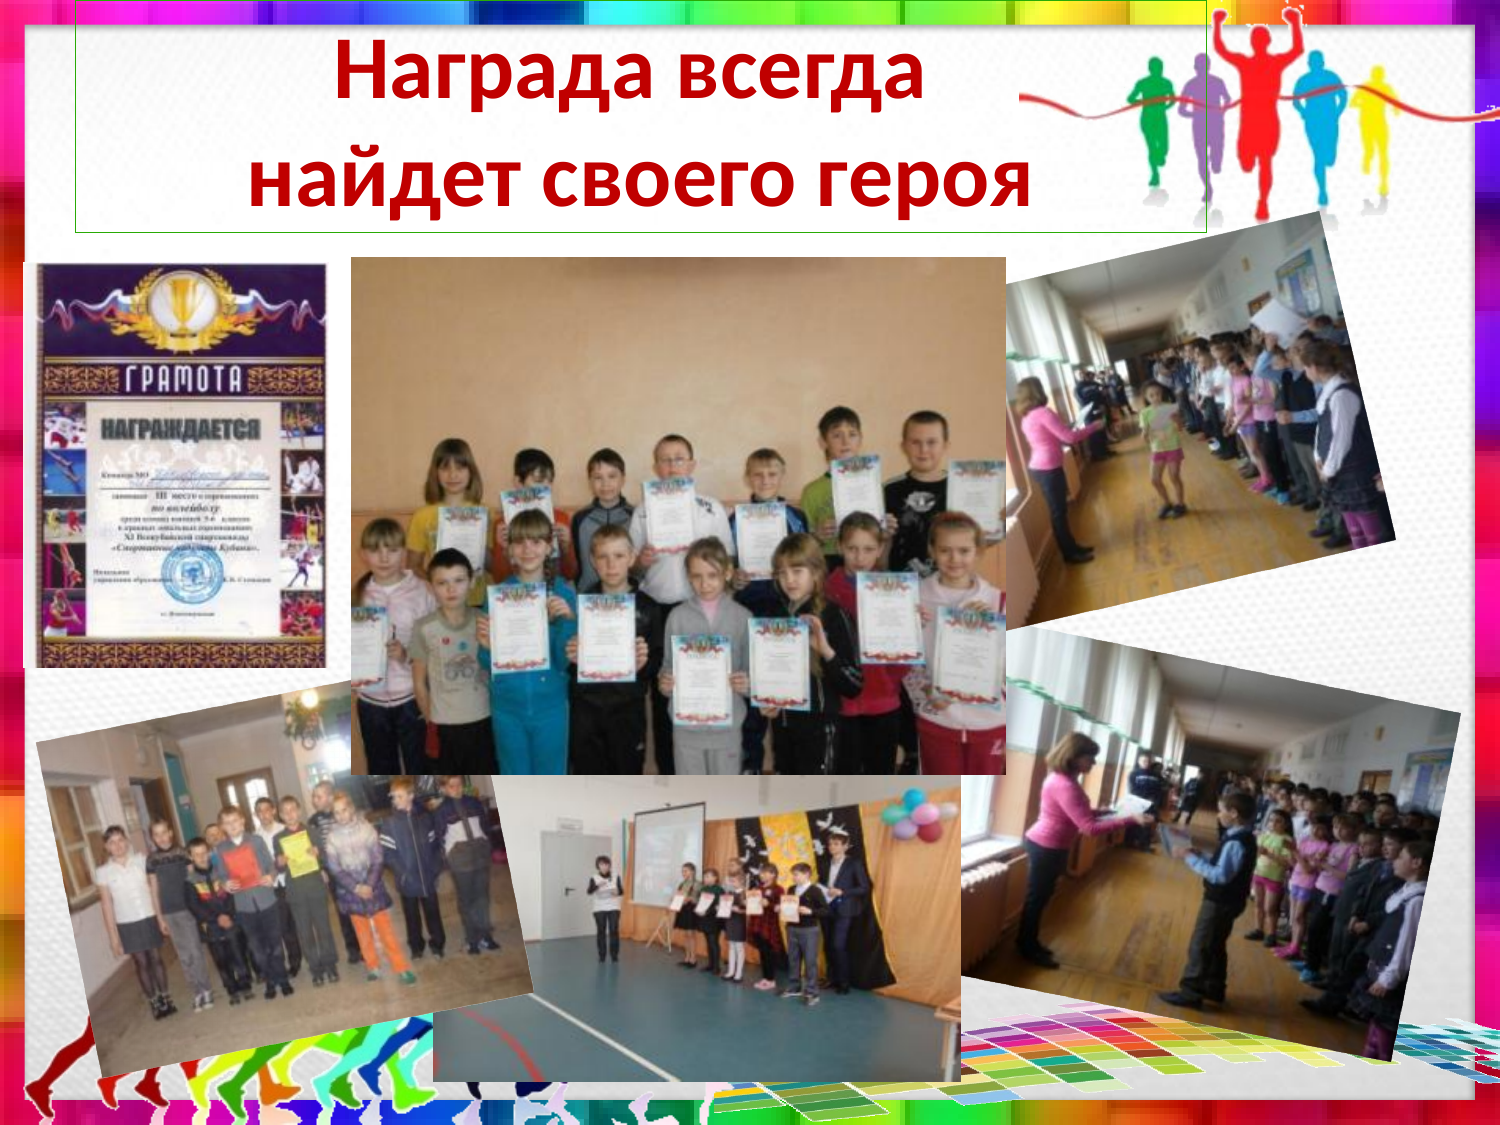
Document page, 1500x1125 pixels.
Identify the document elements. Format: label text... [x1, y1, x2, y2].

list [23, 262, 329, 669]
picture [0, 0, 1500, 1125]
title Награда всегда найдет своего героя [75, 0, 1207, 233]
